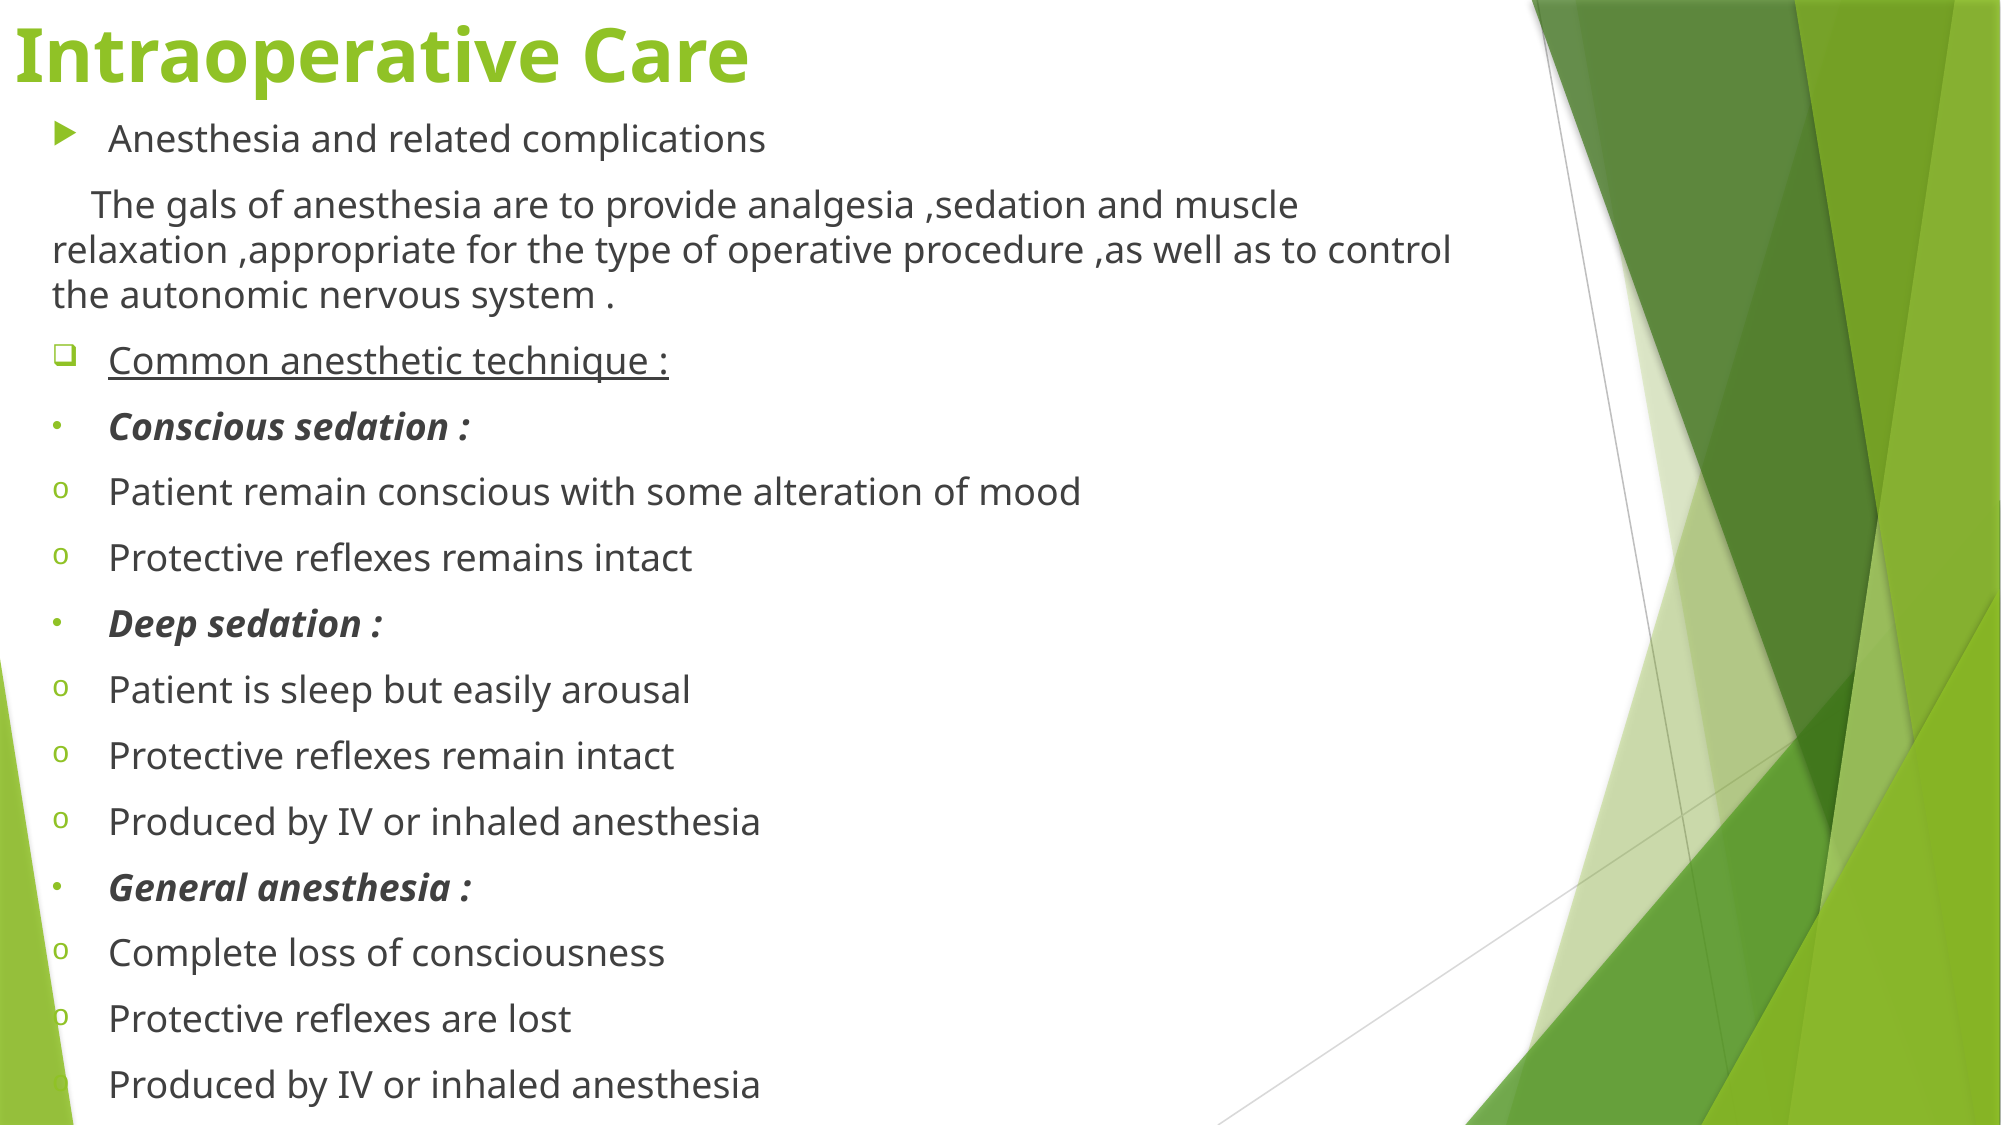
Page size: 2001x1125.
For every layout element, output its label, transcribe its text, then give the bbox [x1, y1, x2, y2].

title Intraoperative Care [0, 0, 1522, 143]
list Anesthesia and related complications The gals of anesthesia are to provide analgesia ,sedation and muscle relaxation ,appropriate for the type of operative procedure ,as well as to control the autonomic nervous system . Common anesthetic technique : Conscious sedation : Patient remain conscious with some alteration of mood Protective reflexes remains intact Deep sedation : Patient is sleep but easily arousal Protective reflexes remain intact Produced by IV or inhaled anesthesia General anesthesia : Complete loss of consciousness Protective reflexes are lost Produced by IV or inhaled anesthesia [36, 107, 1522, 1125]
